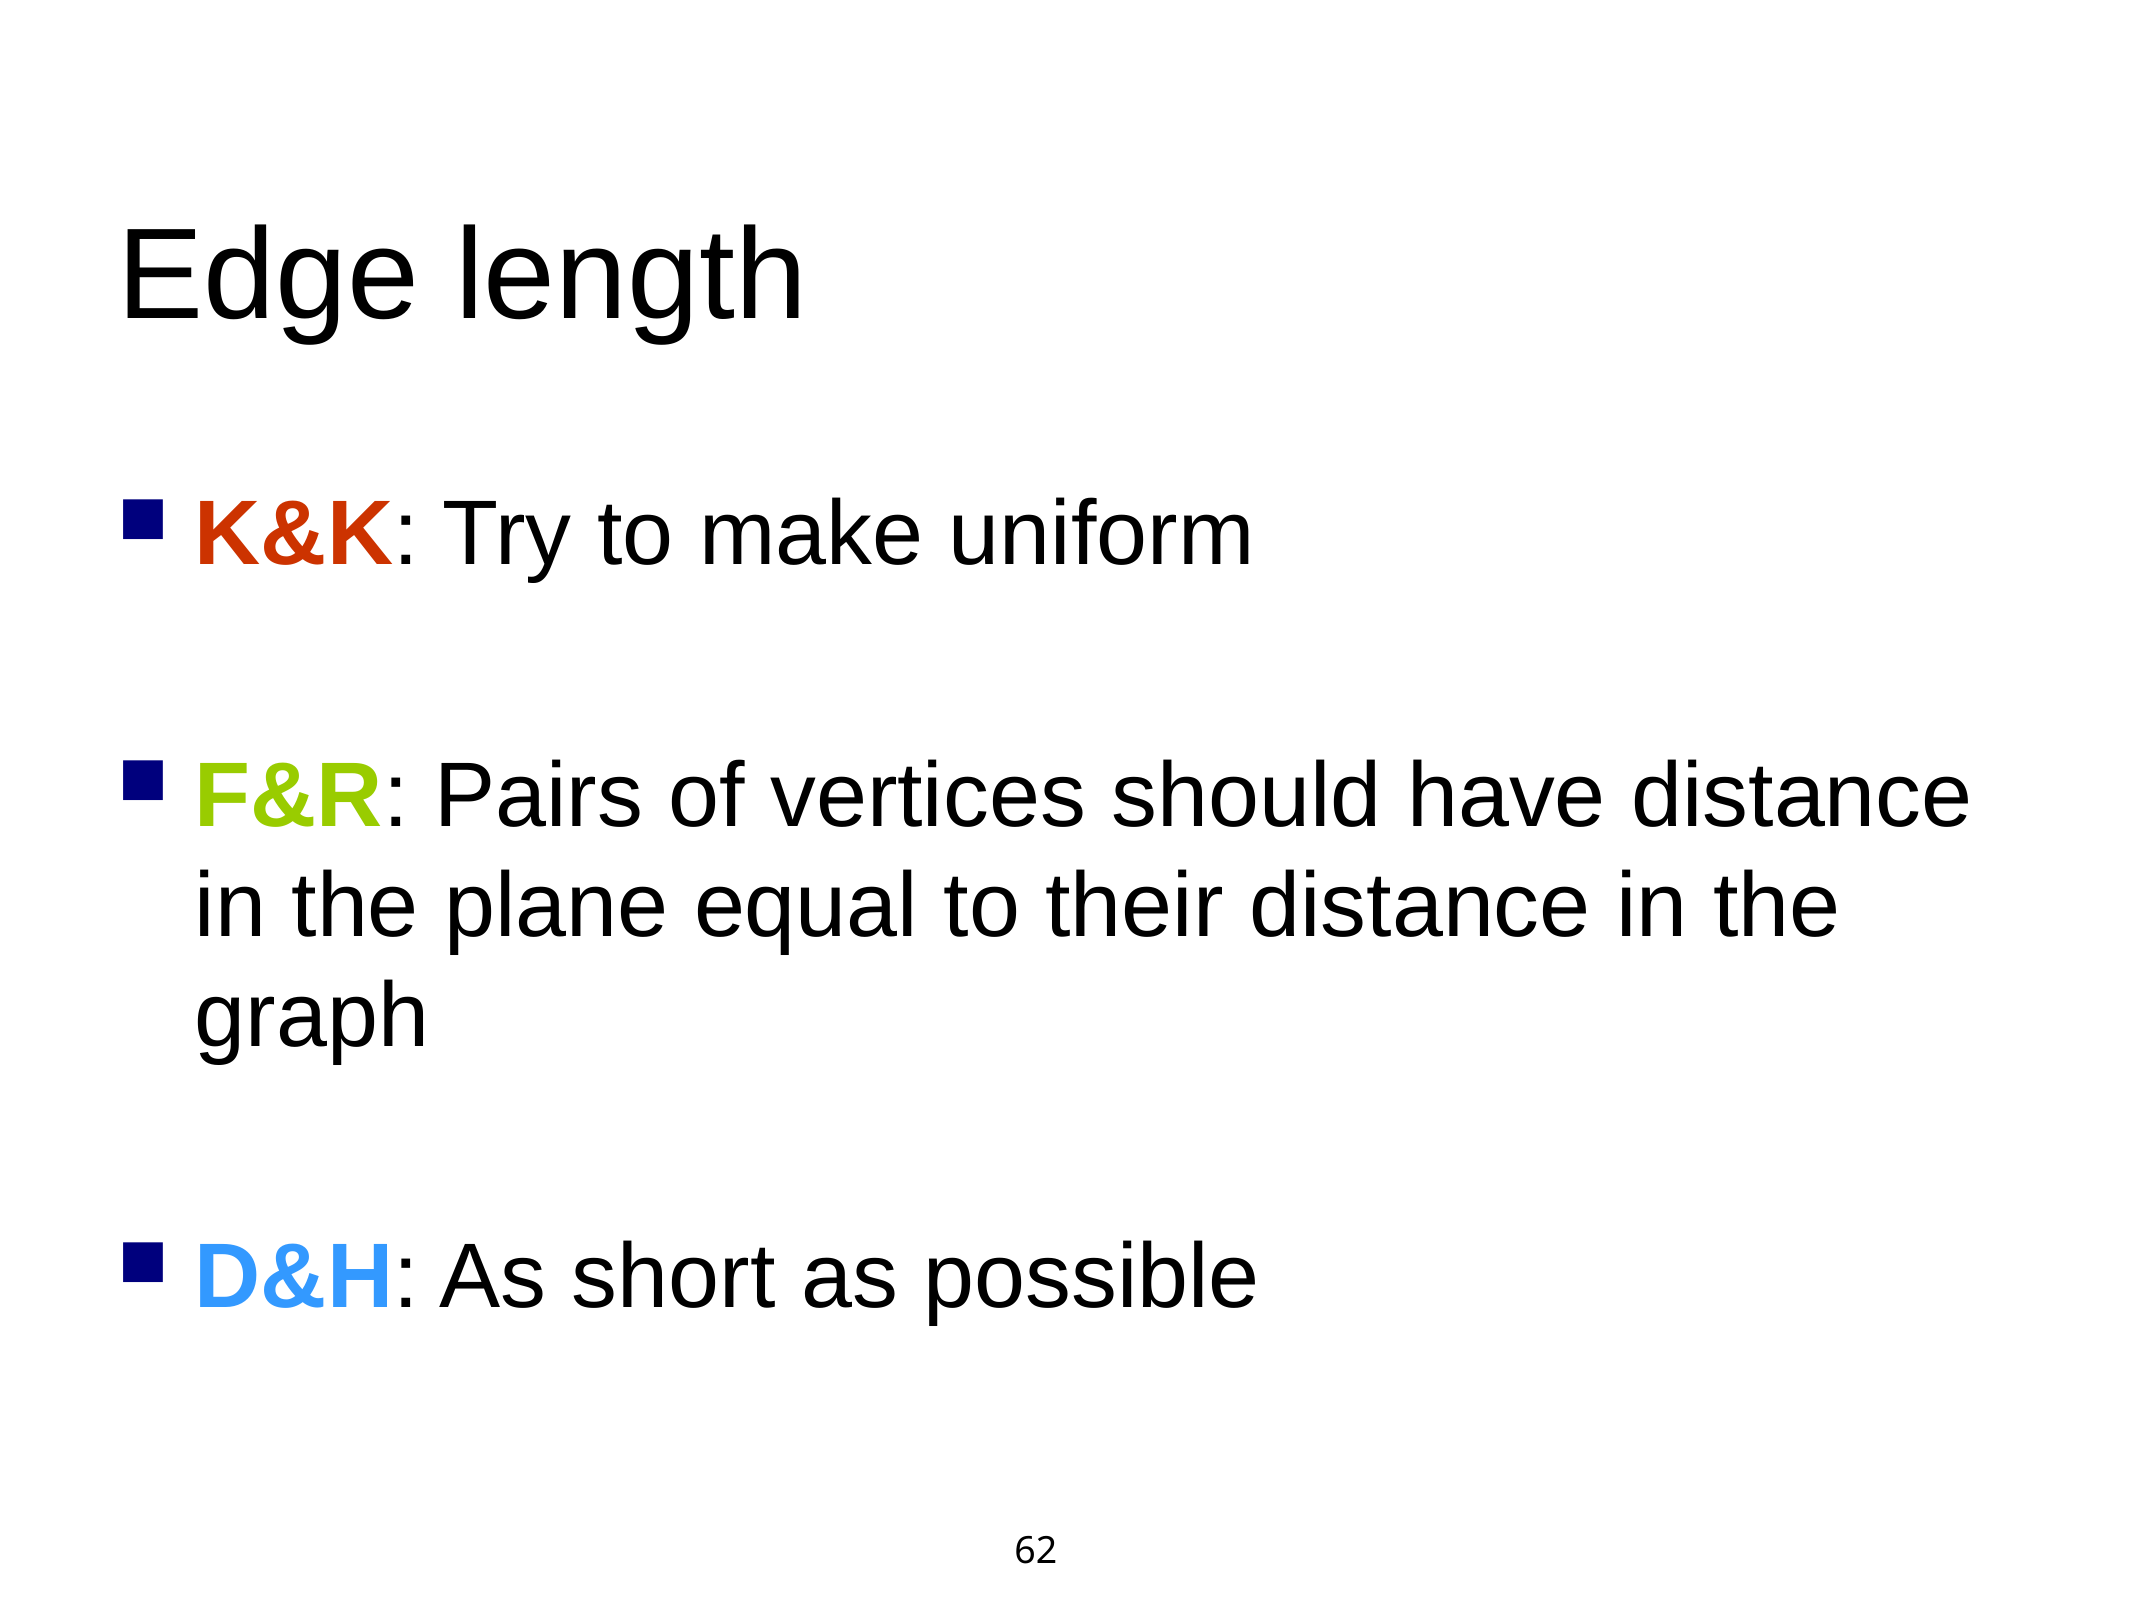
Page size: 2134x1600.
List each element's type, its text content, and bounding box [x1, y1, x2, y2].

list K&K: Try to make uniform F&R: Pairs of vertices should have distance in the plane equal to their distance in the graph D&H: As short as possible [106, 461, 2028, 1565]
title Edge length [106, 106, 2028, 428]
slide_number 62 [1004, 1517, 1067, 1581]
